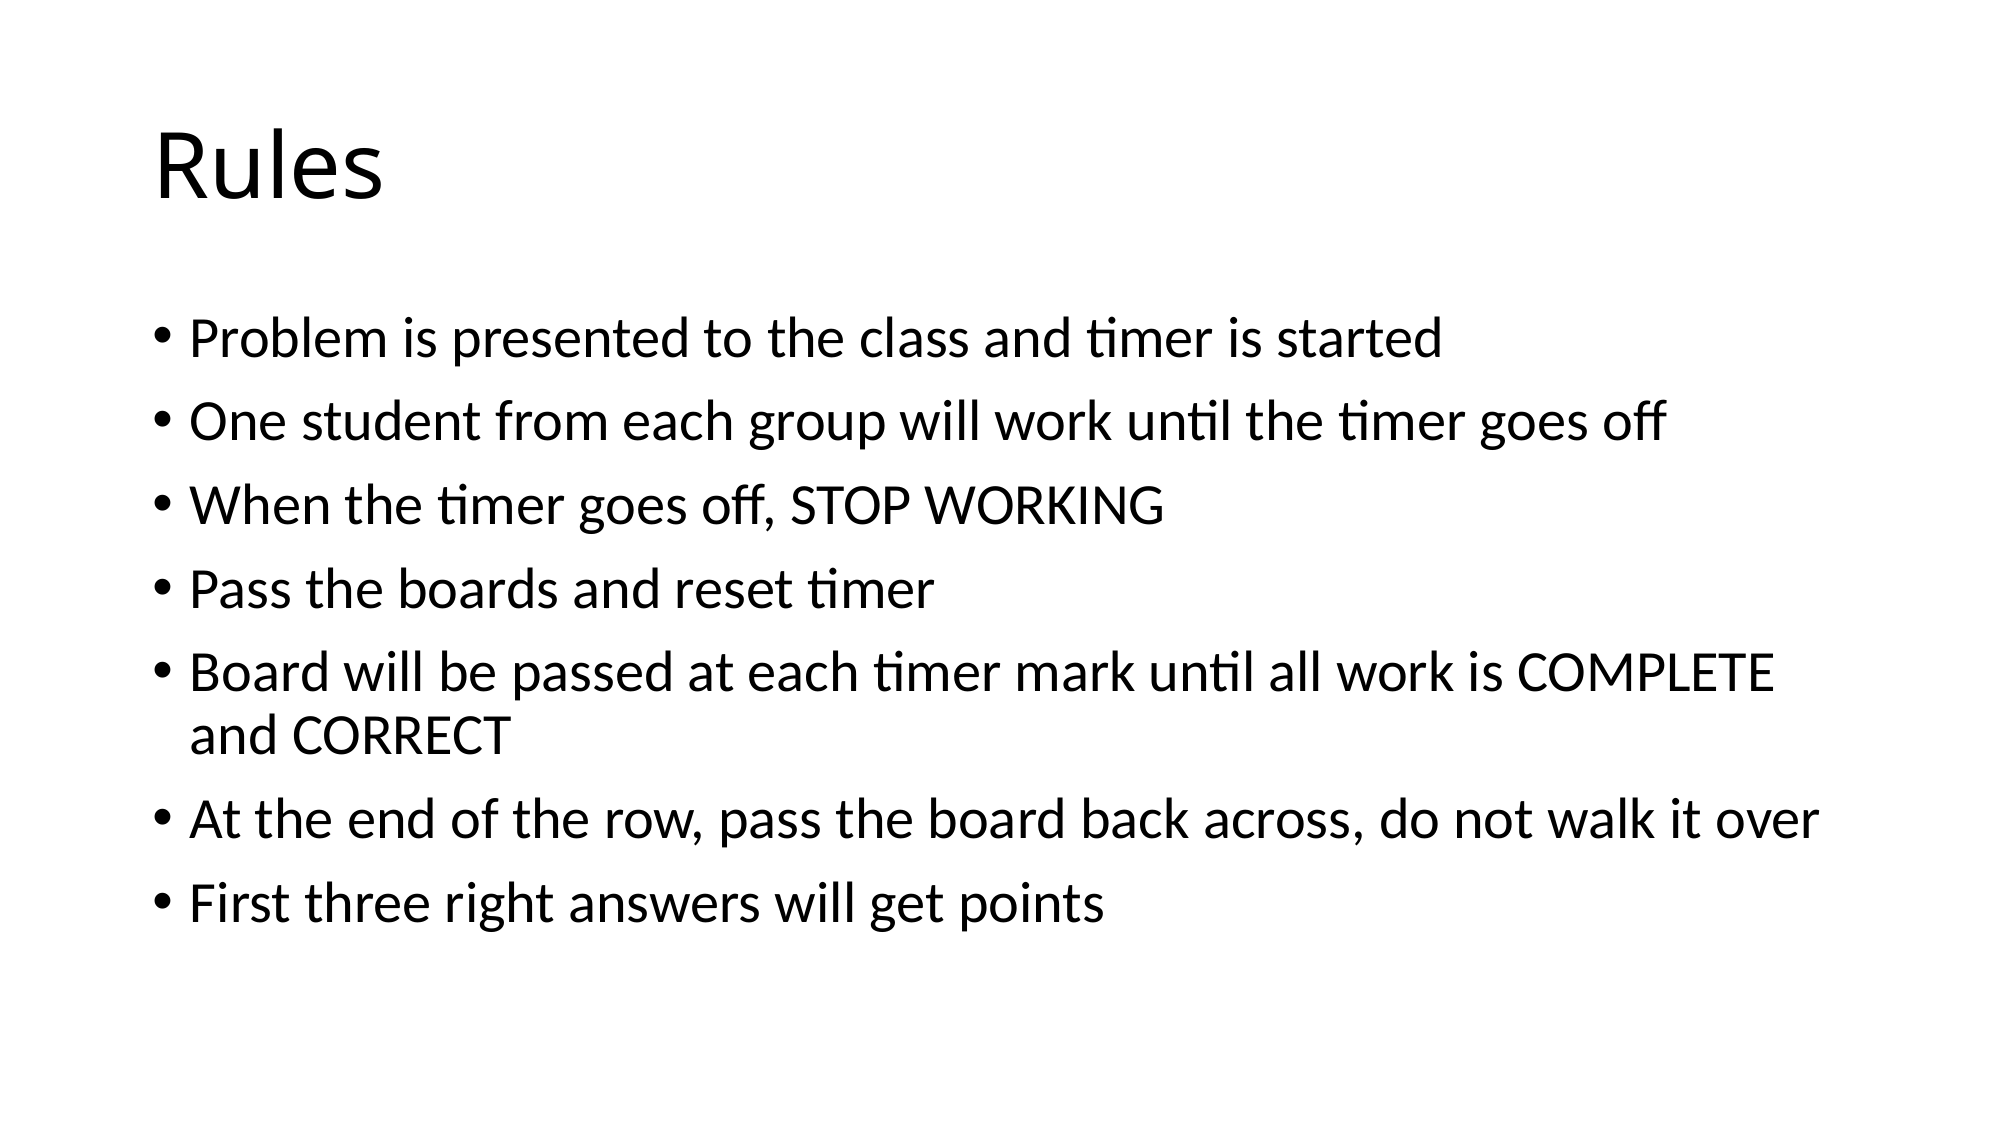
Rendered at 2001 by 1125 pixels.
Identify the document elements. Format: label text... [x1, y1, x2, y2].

title Rules [137, 59, 1863, 278]
list Problem is presented to the class and timer is started One student from each group will work until the timer goes off When the timer goes off, STOP WORKING Pass the boards and reset timer Board will be passed at each timer mark until all work is COMPLETE and CORRECT At the end of the row, pass the board back across, do not walk it over First three right answers will get points [137, 299, 1863, 1014]
